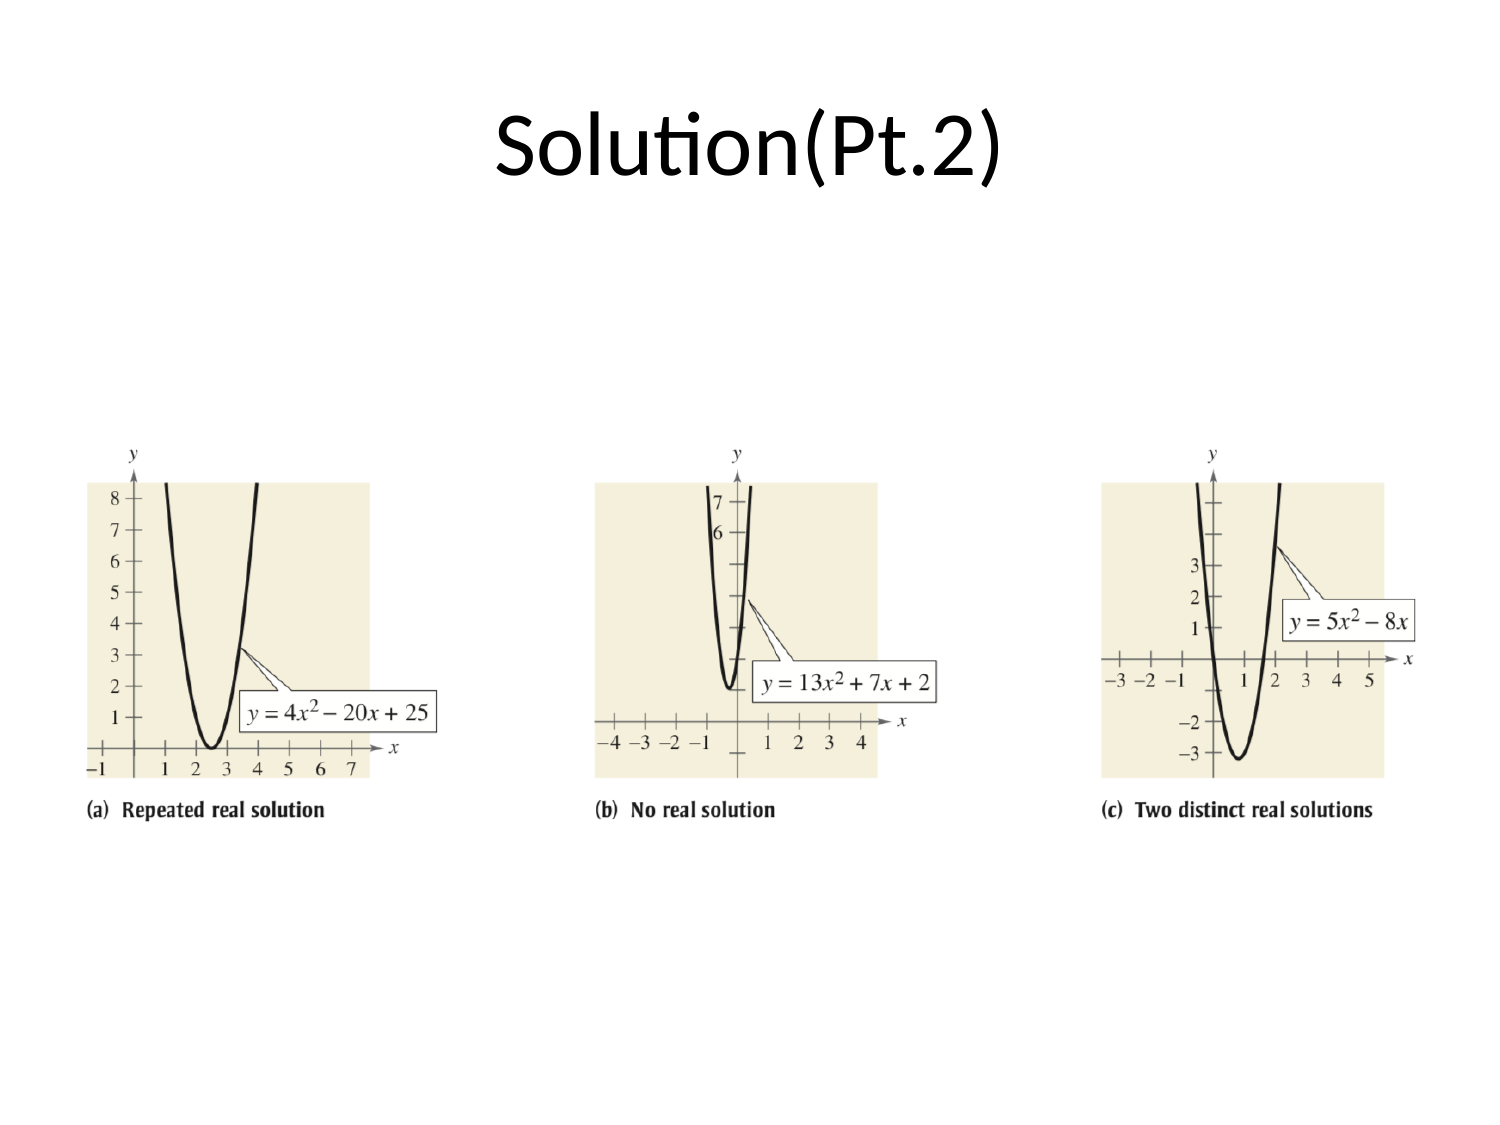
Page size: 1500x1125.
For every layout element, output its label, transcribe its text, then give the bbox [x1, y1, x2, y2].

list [74, 262, 1426, 1006]
title Solution(Pt.2) [75, 45, 1425, 233]
